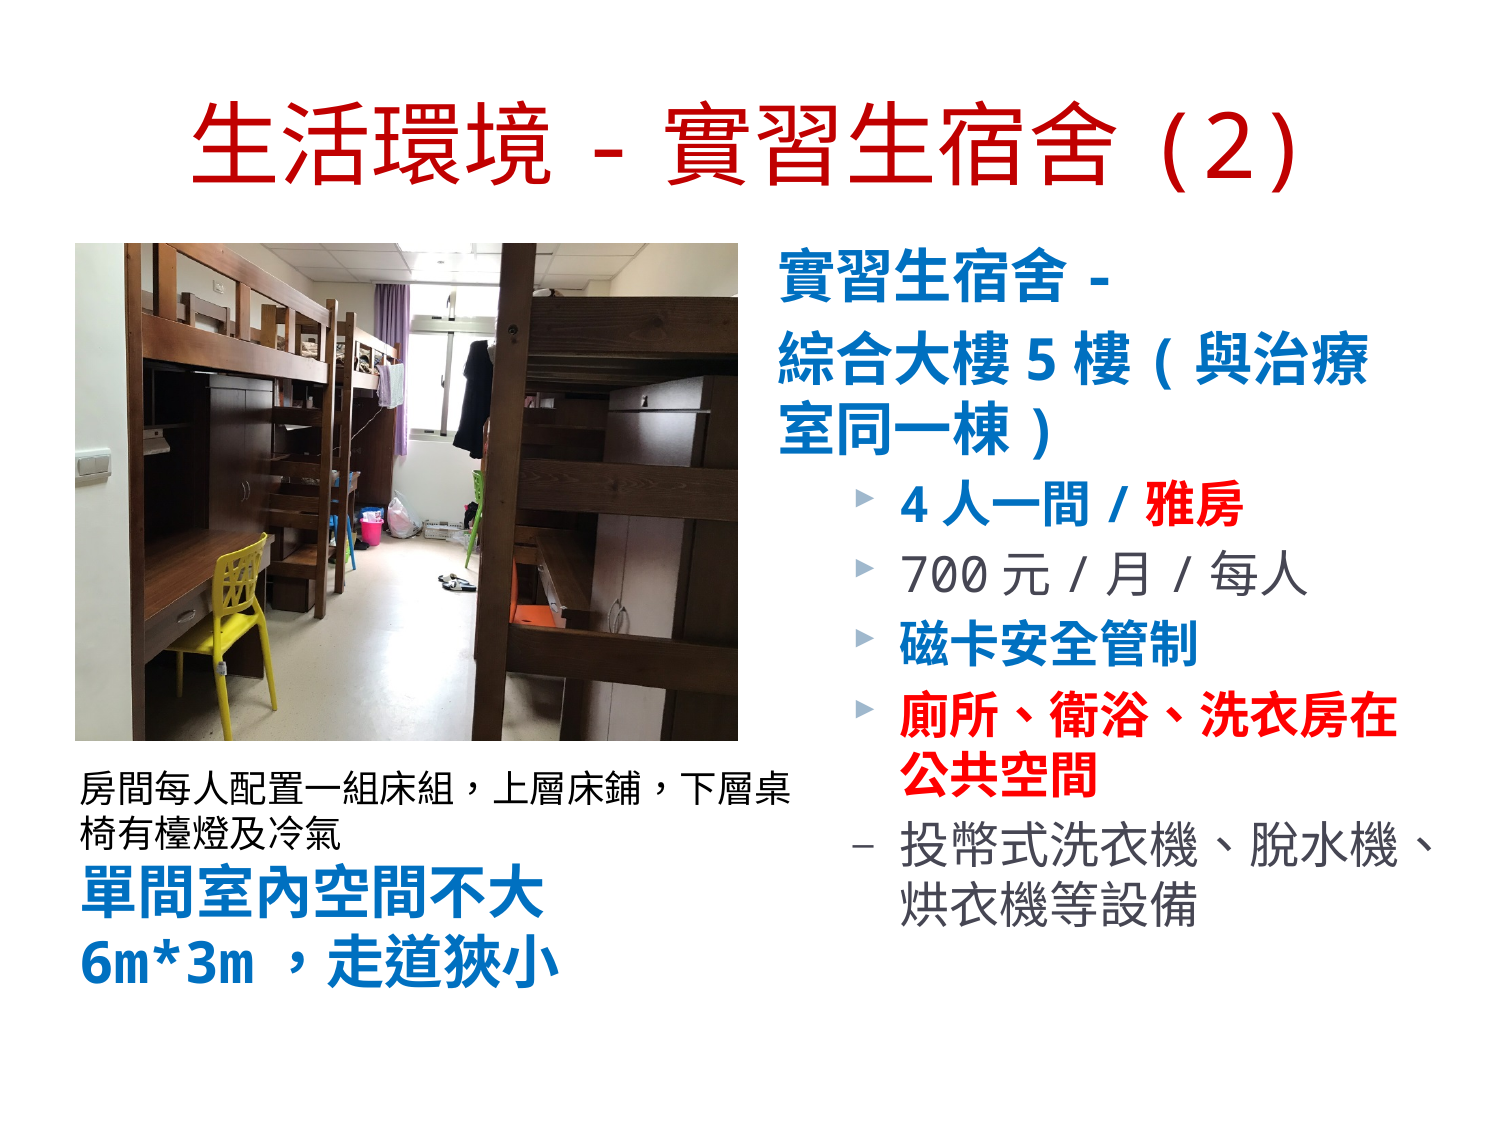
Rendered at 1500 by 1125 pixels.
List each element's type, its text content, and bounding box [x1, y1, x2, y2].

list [74, 243, 738, 741]
text_box 房間每人配置一組床組，上層床鋪，下層桌椅有檯燈及冷氣 單間室內空間不大6m*3m，走道狹小 [64, 757, 809, 1003]
list 實習生宿舍- 綜合大樓5樓(與治療室同一棟) 4人一間/雅房 700元/月/每人 磁卡安全管制 廁所、衛浴、洗衣房在公共空間 投幣式洗衣機、脫水機、烘衣機等設備 [762, 231, 1425, 975]
title 生活環境-實習生宿舍(2) [75, 45, 1425, 233]
